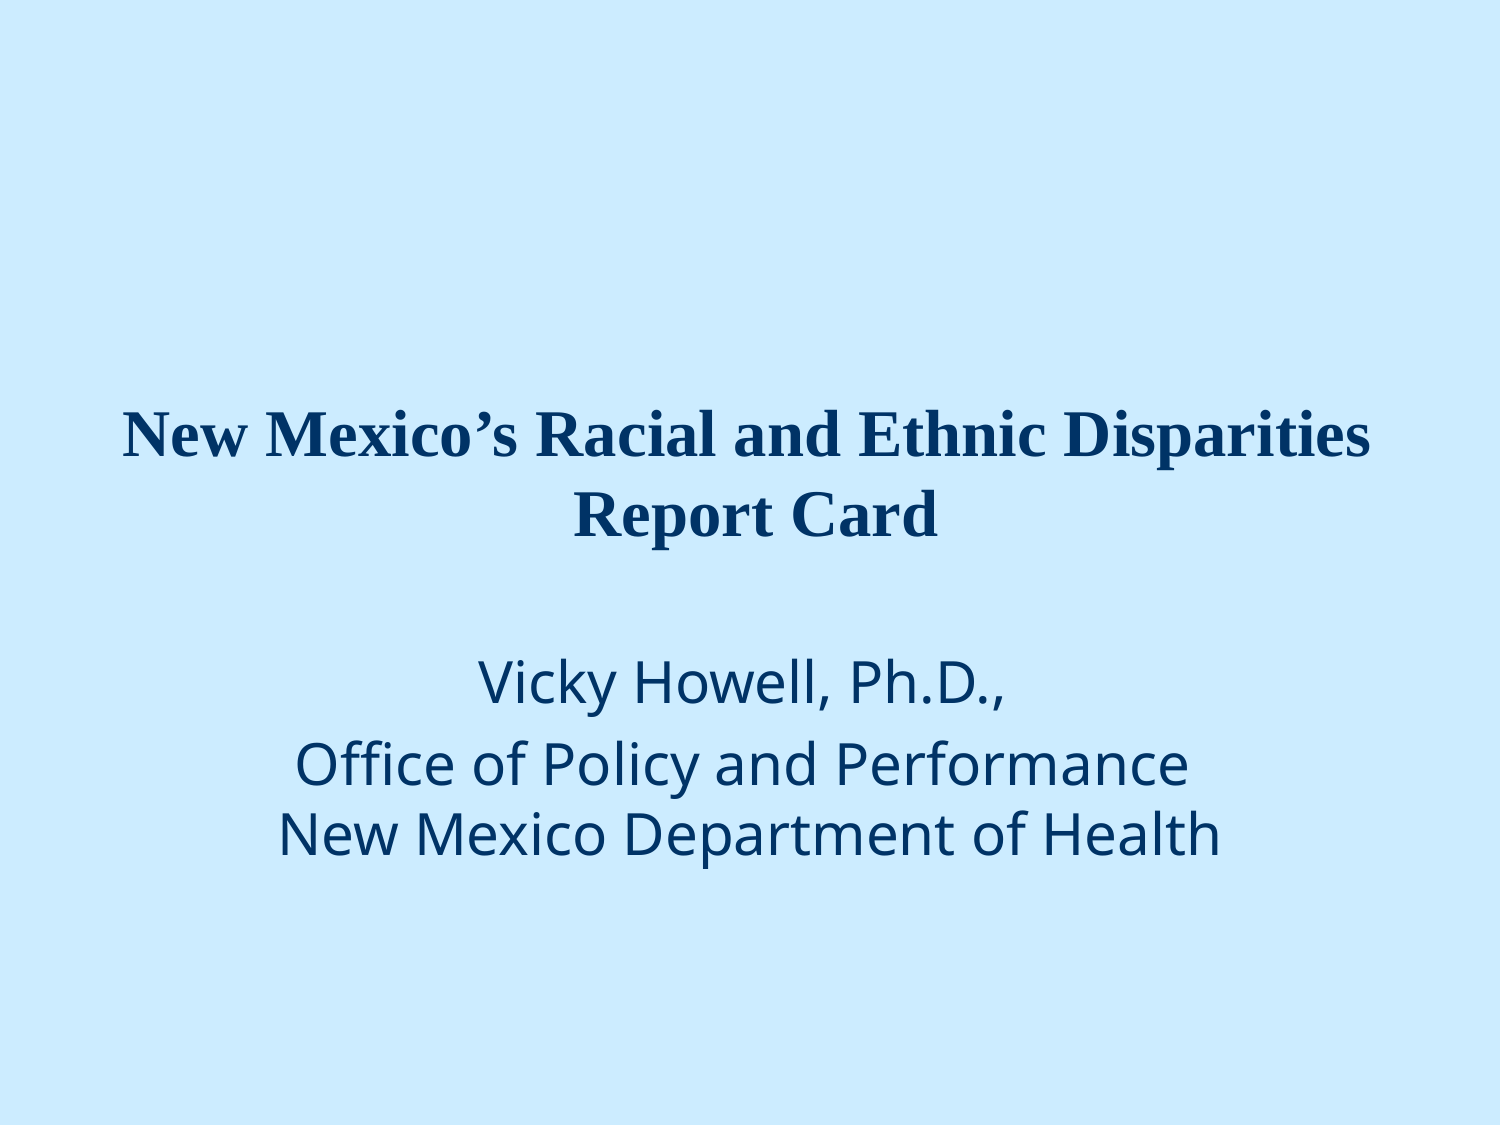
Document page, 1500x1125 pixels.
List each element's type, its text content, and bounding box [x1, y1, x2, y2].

title New Mexico’s Racial and Ethnic Disparities Report Card [62, 349, 1451, 591]
subtitle Vicky Howell, Ph.D., Office of Policy and Performance New Mexico Department of Health [224, 637, 1276, 926]
